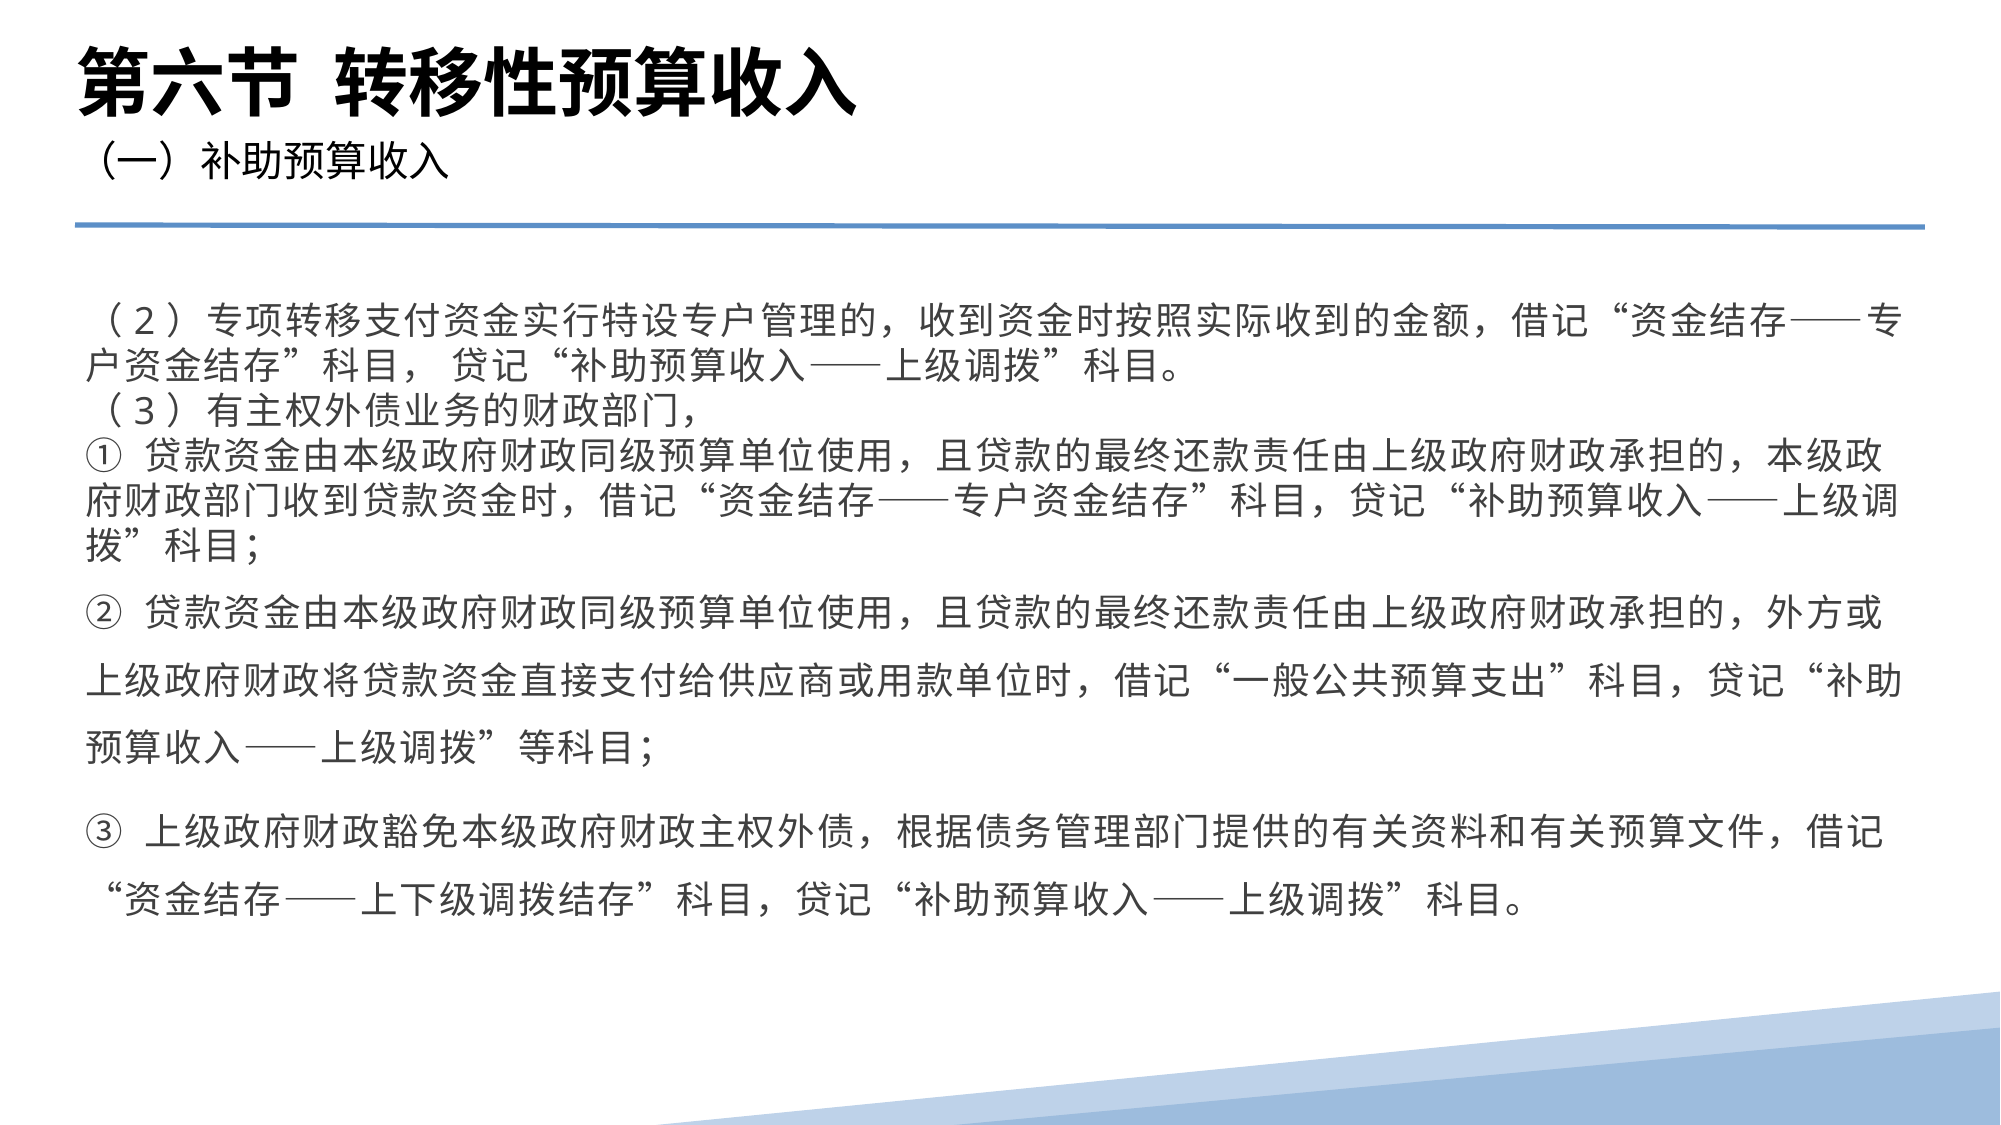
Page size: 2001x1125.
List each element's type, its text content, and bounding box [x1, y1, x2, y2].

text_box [74, 224, 1925, 228]
text_box （2）专项转移支付资金实行特设专户管理的，收到资金时按照实际收到的金额，借记“资金结存――专户资金结存”科目， 贷记“补助预算收入――上级调拨”科目。 （3）有主权外债业务的财政部门， ① 贷款资金由本级政府财政同级预算单位使用，且贷款的最终还款责任由上级政府财政承担的，本级政府财政部门收到贷款资金时，借记“资金结存――专户资金结存”科目，贷记“补助预算收入――上级调拨”科目； ② 贷款资金由本级政府财政同级预算单位使用，且贷款的最终还款责任由上级政府财政承担的，外方或上级政府财政将贷款资金直接支付给供应商或用款单位时，借记“一般公共预算支出”科目，贷记“补助预算收入――上级调拨”等科目； ③ 上级政府财政豁免本级政府财政主权外债，根据债务管理部门提供的有关资料和有关预算文件，借记“资金结存――上下级调拨结存”科目，贷记“补助预算收入――上级调拨”科目。 [75, 252, 1925, 1050]
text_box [656, 991, 2000, 1125]
text_box 第六节 转移性预算收入 [75, 24, 1925, 124]
text_box （一）补助预算收入 [75, 124, 1925, 200]
